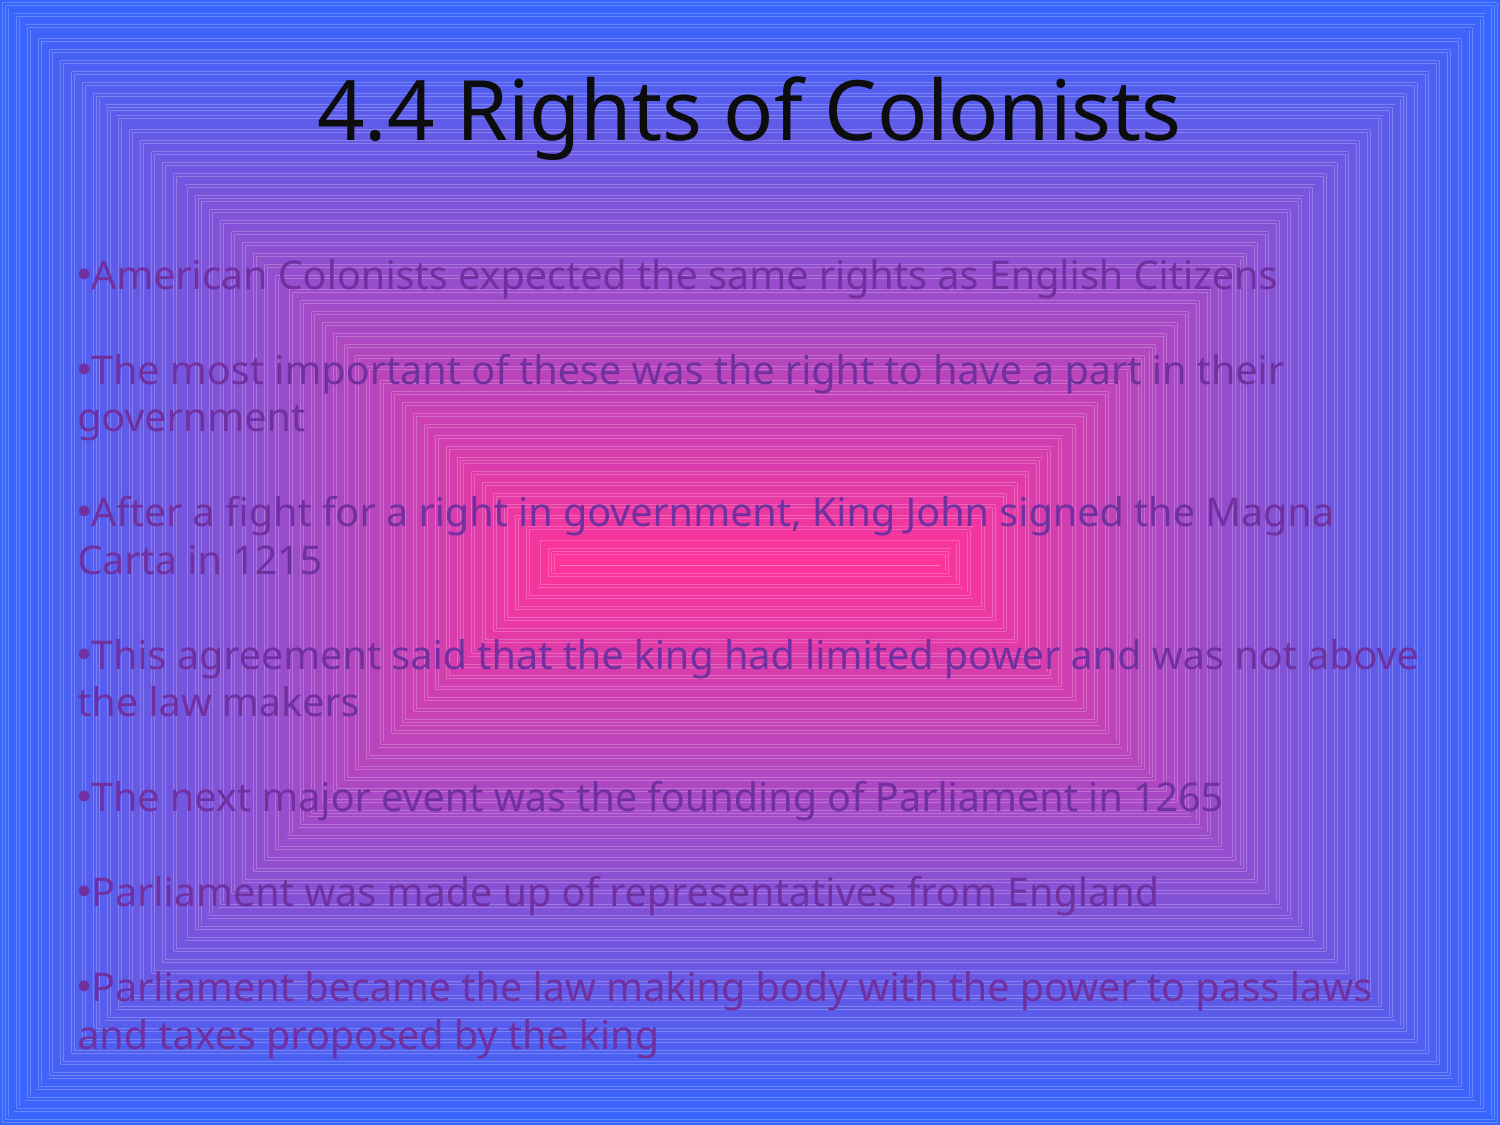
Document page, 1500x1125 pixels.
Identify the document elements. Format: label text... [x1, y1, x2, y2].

text_box 4.4 Rights of Colonists American Colonists expected the same rights as English Citizens The most important of these was the right to have a part in their government After a fight for a right in government, King John signed the Magna Carta in 1215 This agreement said that the king had limited power and was not above the law makers The next major event was the founding of Parliament in 1265 Parliament was made up of representatives from England Parliament became the law making body with the power to pass laws and taxes proposed by the king [62, 50, 1438, 1065]
